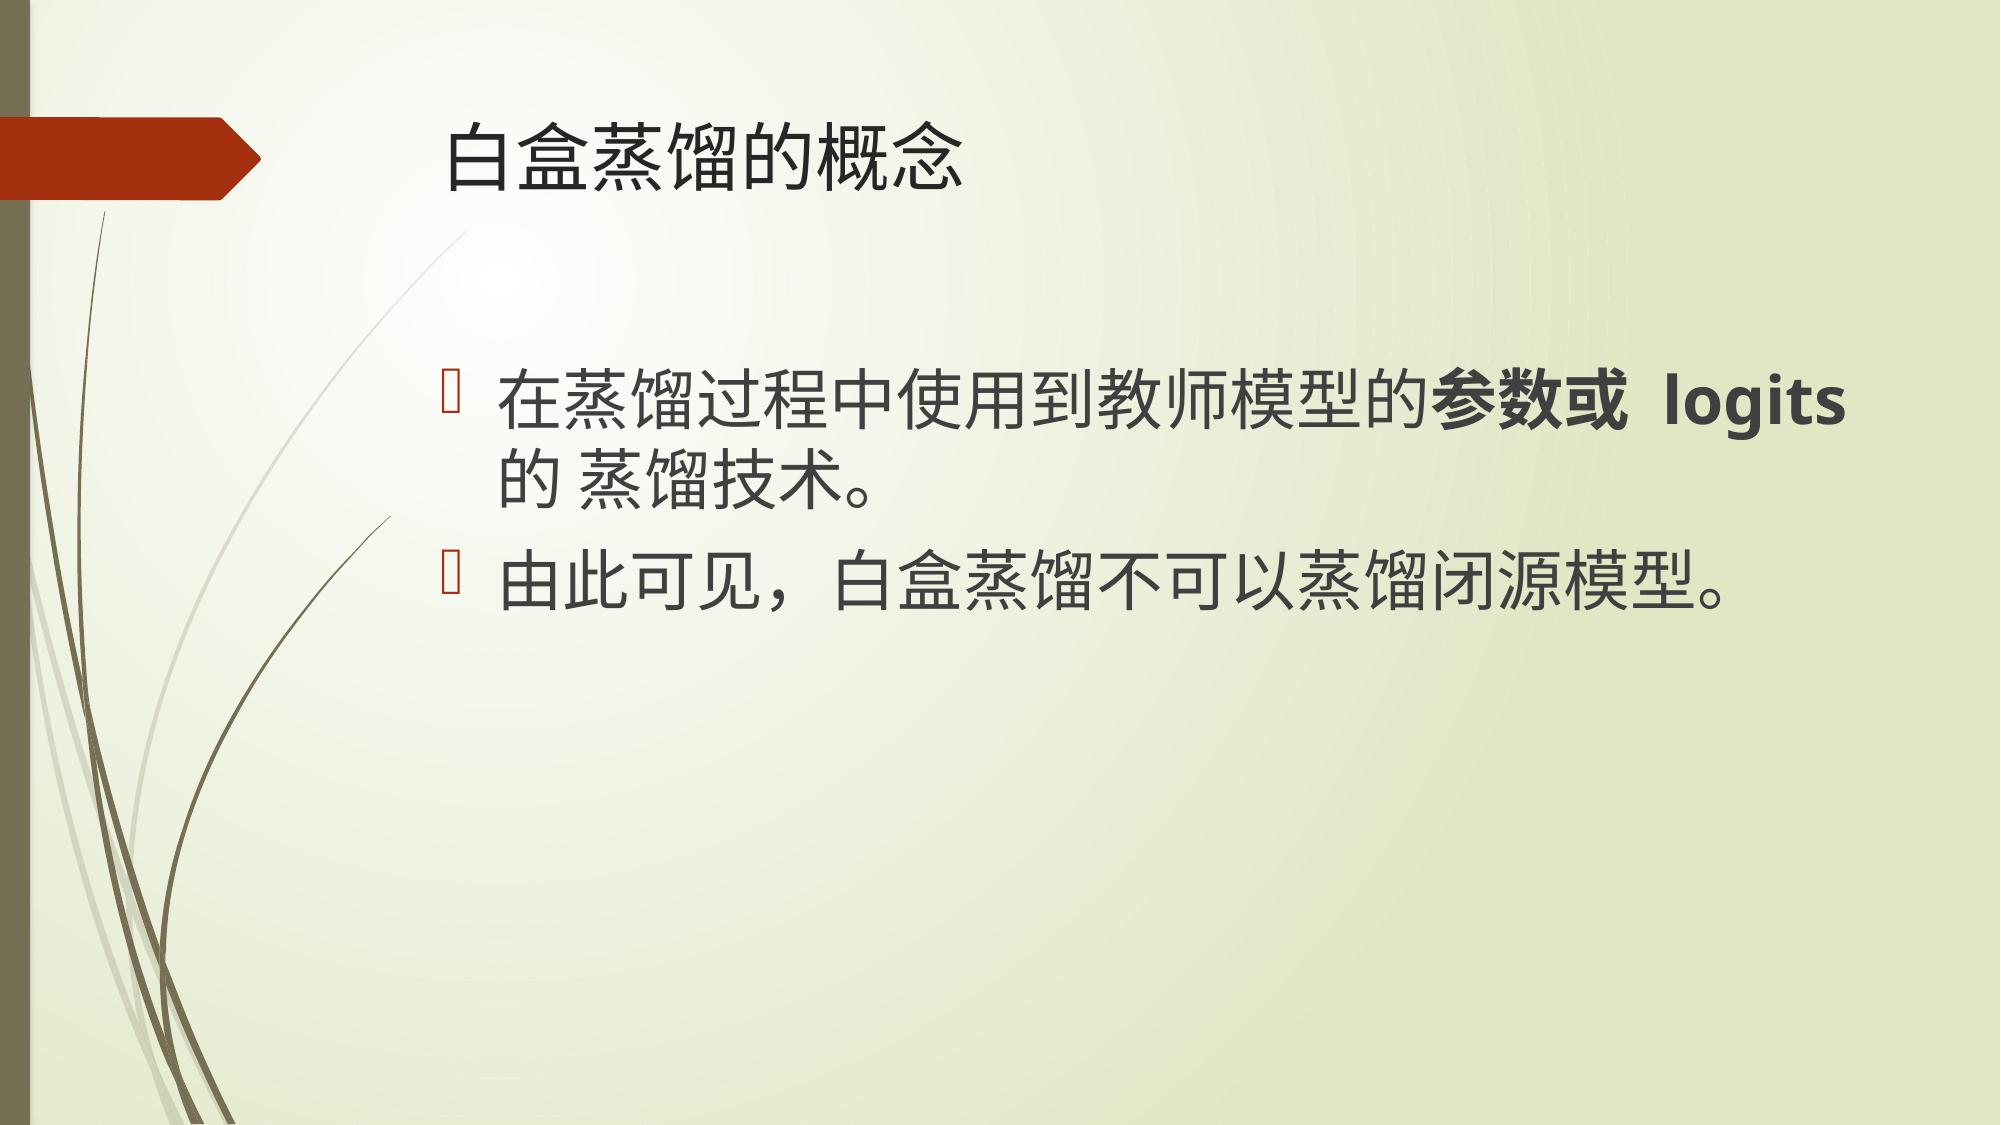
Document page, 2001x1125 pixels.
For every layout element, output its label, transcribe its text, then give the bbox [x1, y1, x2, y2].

list 在蒸馏过程中使用到教师模型的参数或 logits 的 蒸馏技术。 由此可见，白盒蒸馏不可以蒸馏闭源模型。 [424, 350, 1888, 970]
title 白盒蒸馏的概念 [425, 102, 1888, 313]
